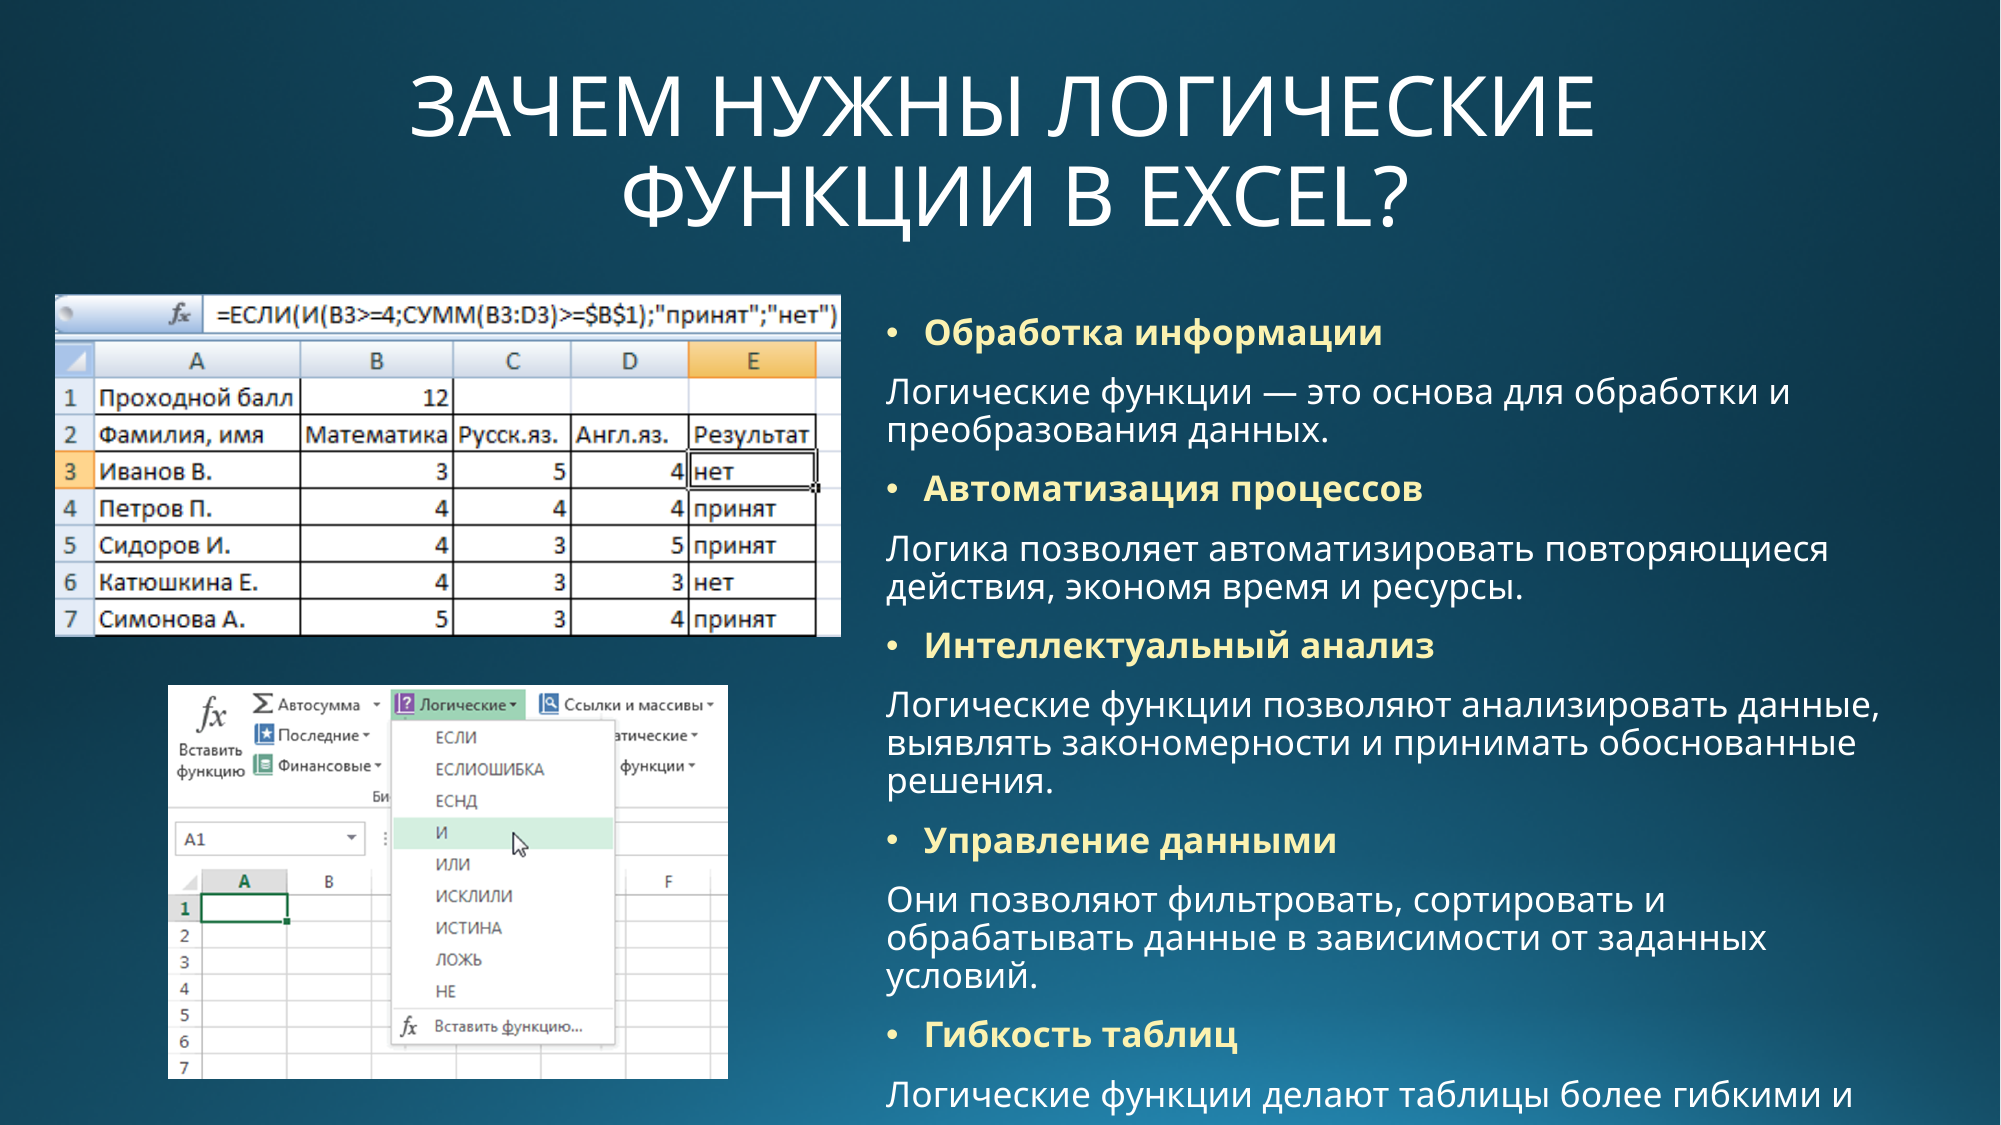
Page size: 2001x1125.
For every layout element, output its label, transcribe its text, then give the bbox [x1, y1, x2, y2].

picture [0, 0, 2001, 1125]
list Обработка информации Логические функции — это основа для обработки и преобразования данных. Автоматизация процессов Логика позволяет автоматизировать повторяющиеся действия, экономя время и ресурсы. Интеллектуальный анализ Логические функции позволяют анализировать данные, выявлять закономерности и принимать обоснованные решения. Управление данными Они позволяют фильтровать, сортировать и обрабатывать данные в зависимости от заданных условий. Гибкость таблиц Логические функции делают таблицы более гибкими и адаптивными к изменяющимся ситуациям. [871, 243, 1934, 1103]
title ЗАЧЕМ НУЖНЫ ЛОГИЧЕСКИЕ ФУНКЦИИ В EXCEL? [152, 46, 1878, 264]
